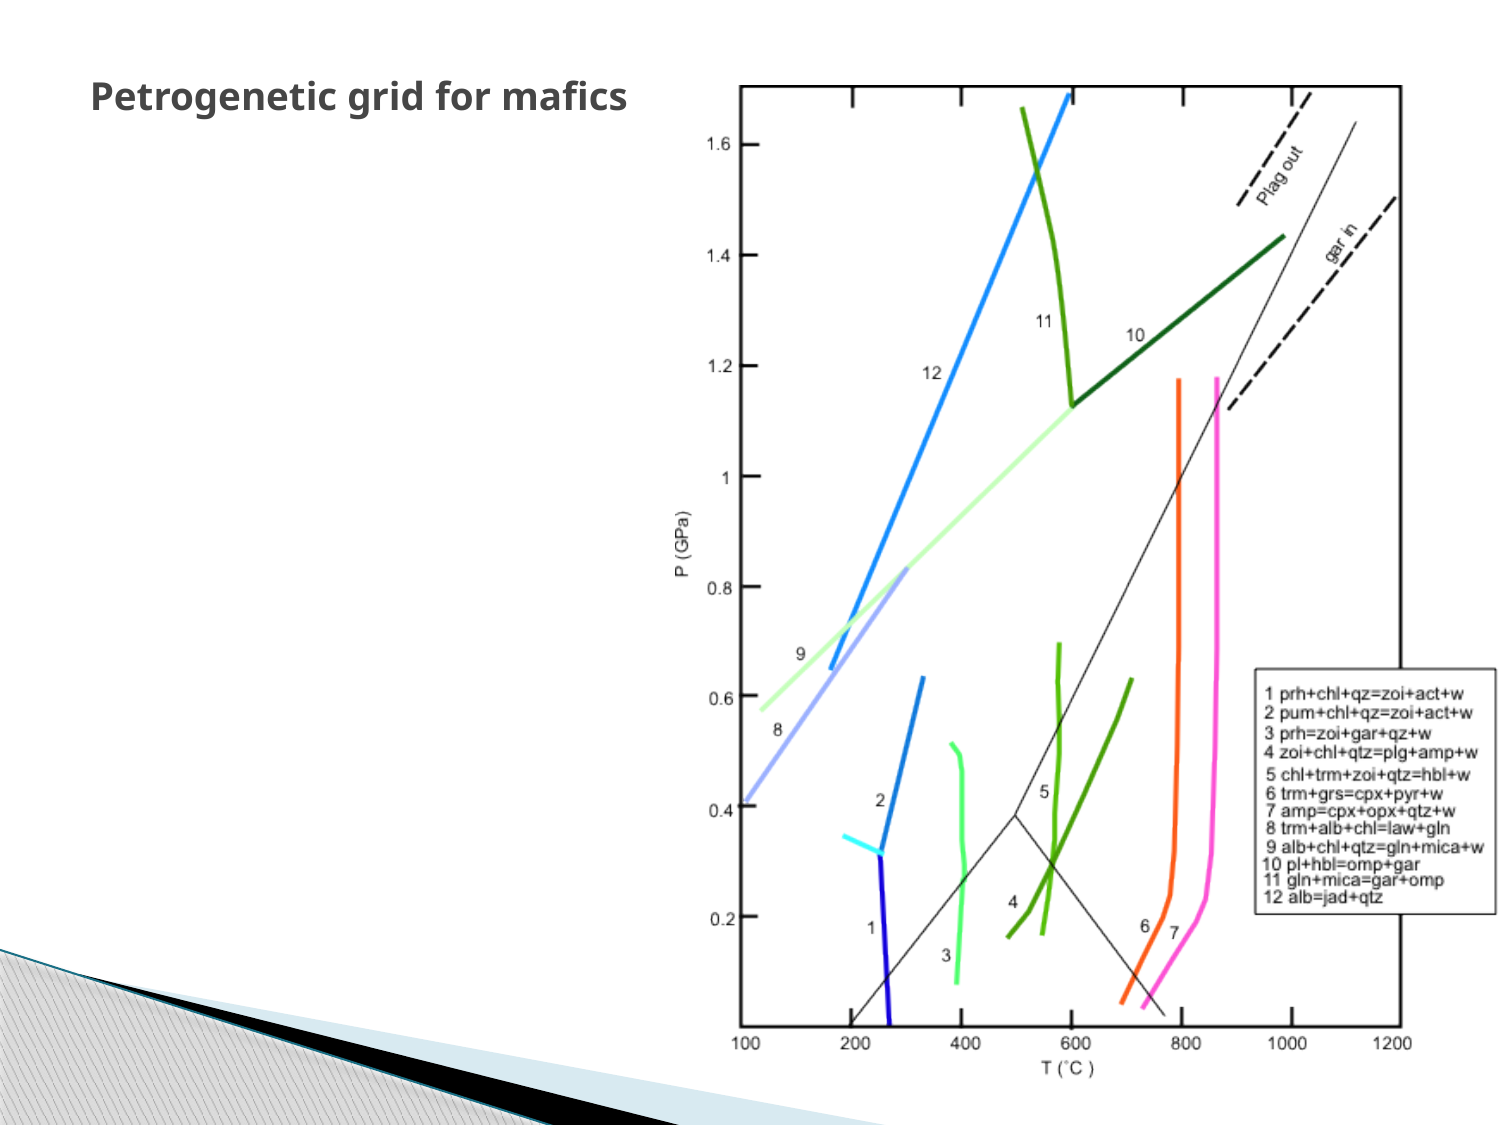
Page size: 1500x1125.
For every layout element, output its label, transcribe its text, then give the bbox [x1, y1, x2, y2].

title Petrogenetic grid for mafics [75, 45, 647, 145]
picture [675, 85, 1500, 1081]
